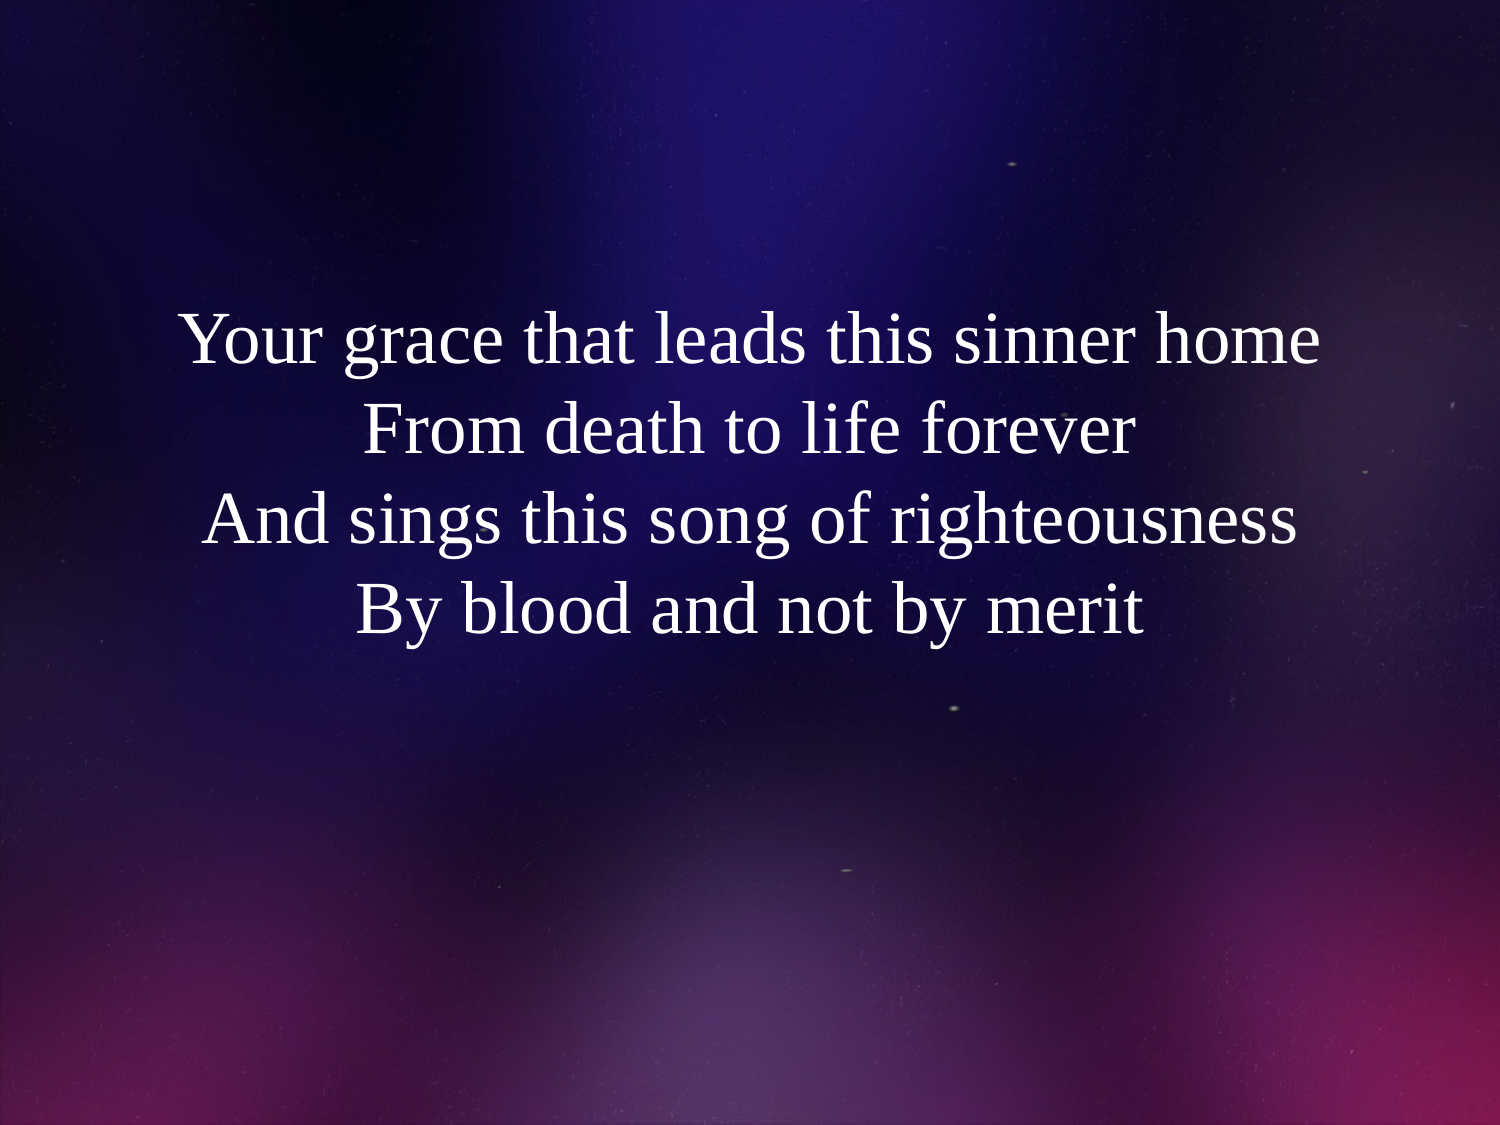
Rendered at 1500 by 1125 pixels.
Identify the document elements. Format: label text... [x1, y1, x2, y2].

title Your grace that leads this sinner home From death to life forever And sings this song of righteousness By blood and not by merit [112, 375, 1388, 563]
picture [0, 0, 1500, 1125]
